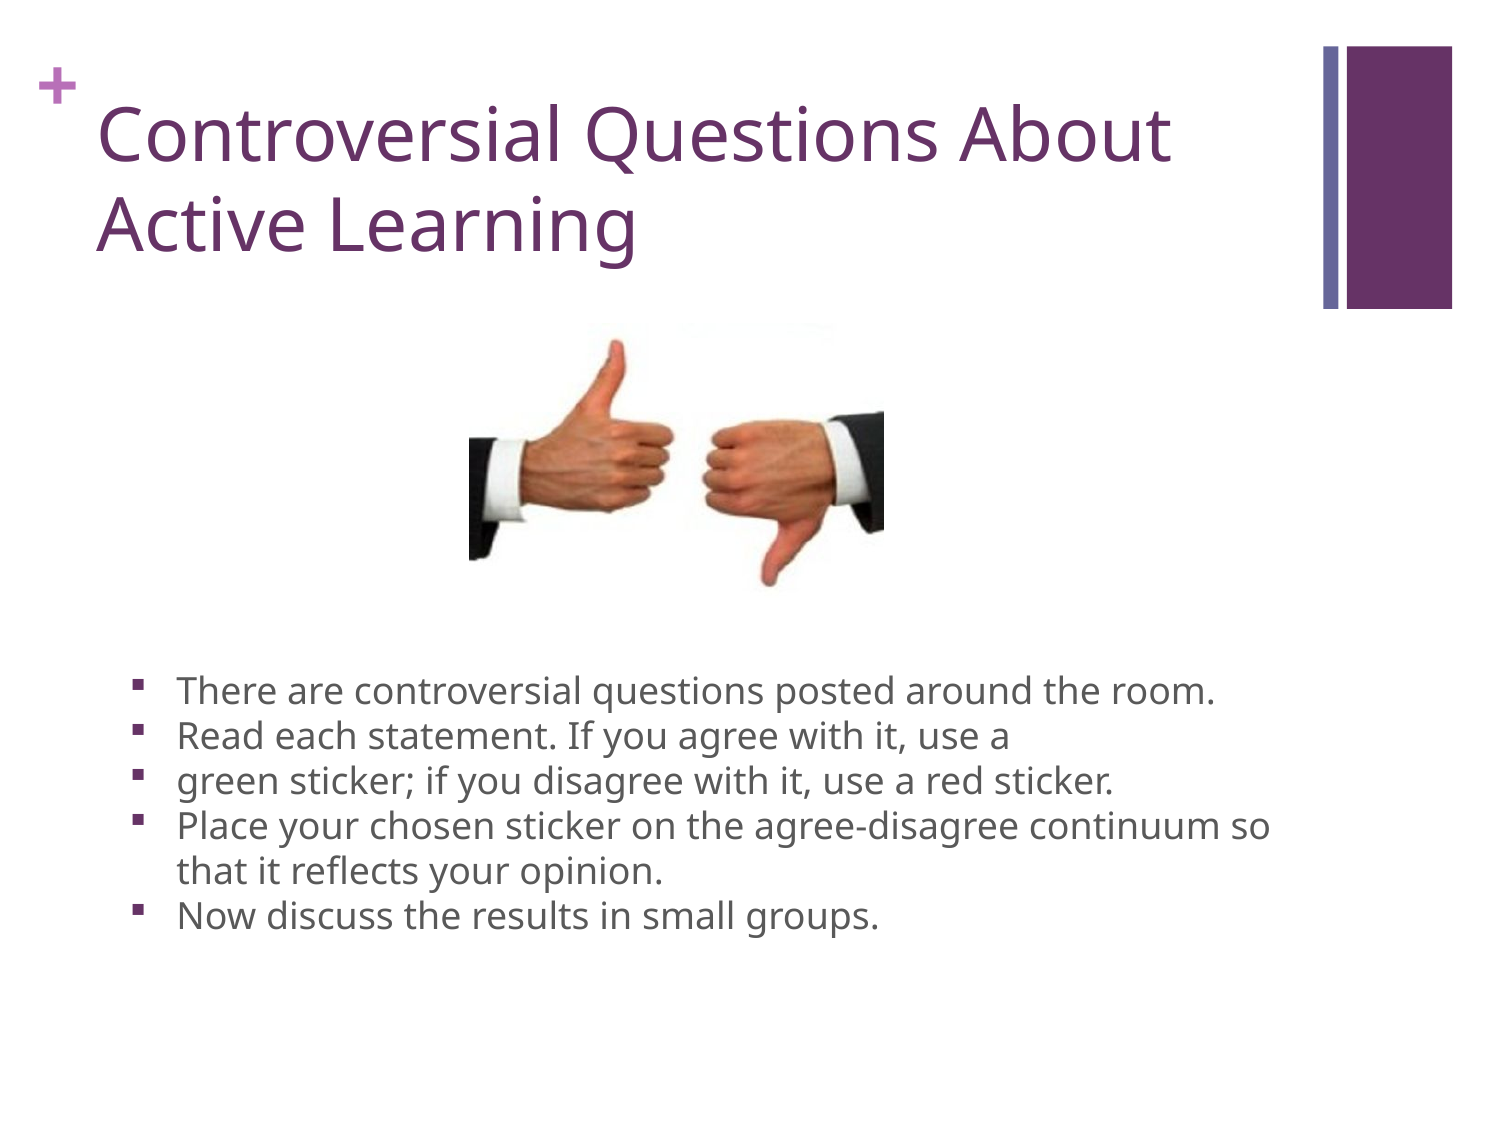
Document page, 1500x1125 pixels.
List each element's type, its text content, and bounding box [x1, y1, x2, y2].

title Controversial Questions About Active Learning [81, 79, 1322, 263]
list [424, 322, 929, 600]
text_box There are controversial questions posted around the room. Read each statement. If you agree with it, use a green sticker; if you disagree with it, use a red sticker. Place your chosen sticker on the agree-disagree continuum so that it reflects your opinion. Now discuss the results in small groups. [114, 659, 1290, 990]
